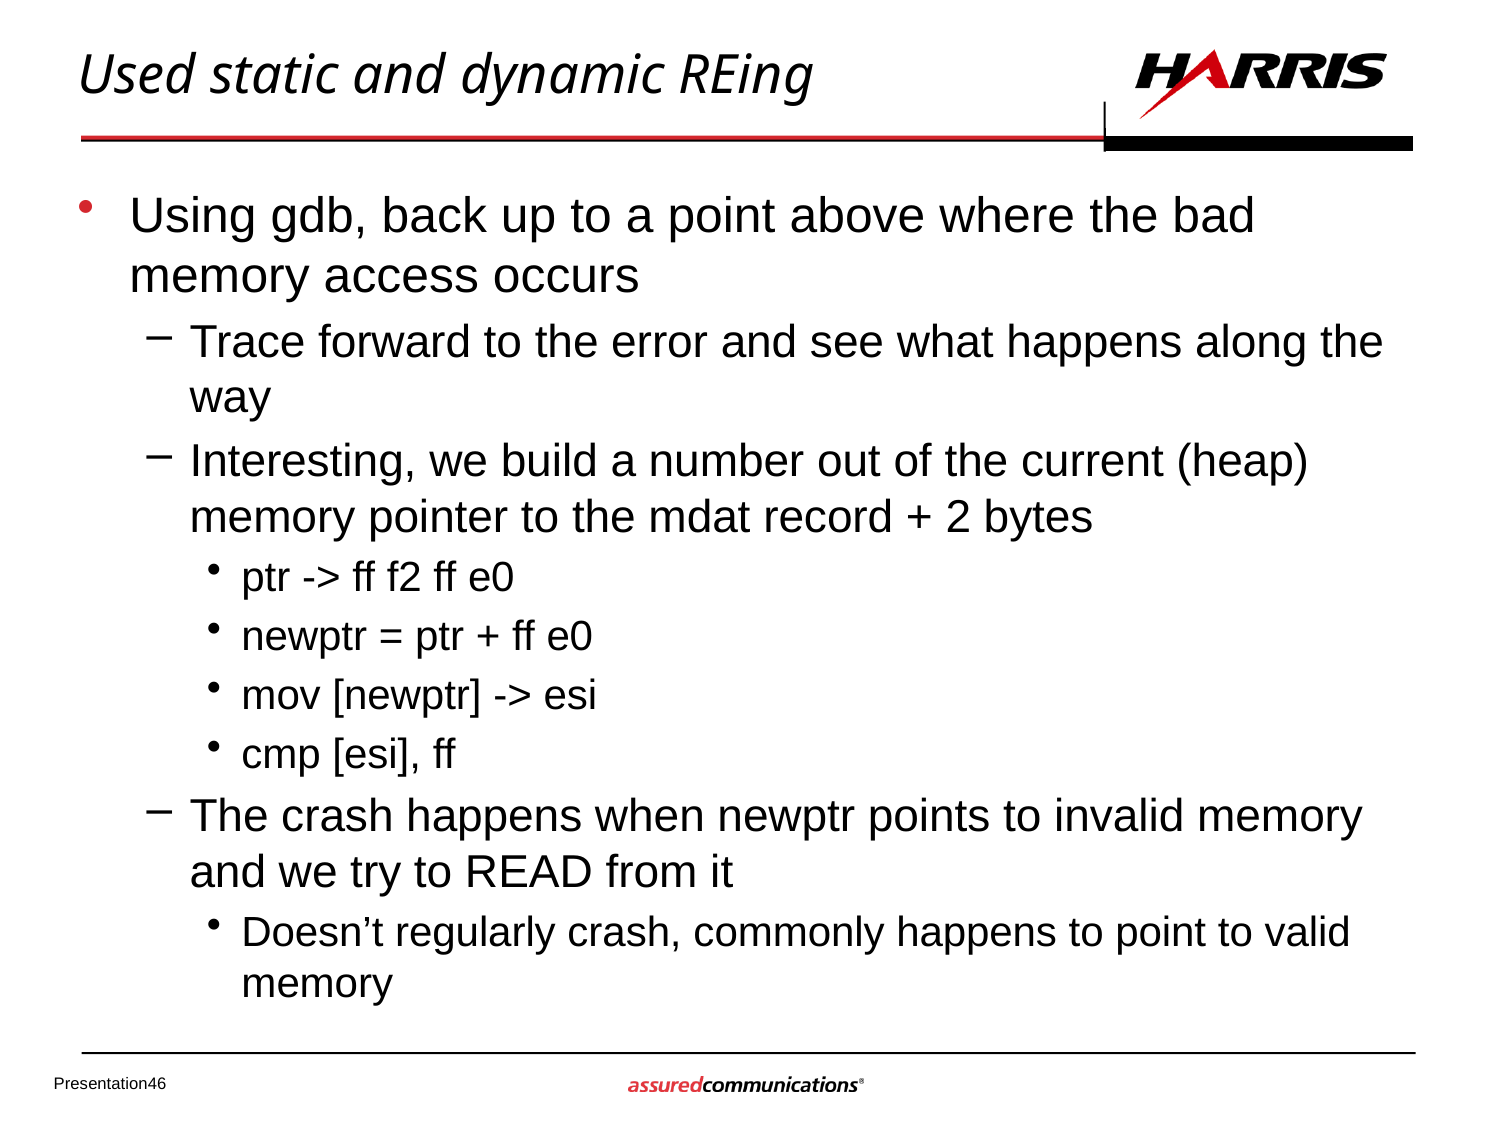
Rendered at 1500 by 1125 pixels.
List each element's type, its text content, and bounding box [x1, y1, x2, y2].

picture [1135, 49, 1387, 119]
picture [628, 1076, 864, 1092]
title Used static and dynamic REing [62, 27, 951, 117]
list Using gdb, back up to a point above where the bad memory access occurs Trace forward to the error and see what happens along the way Interesting, we build a number out of the current (heap) memory pointer to the mdat record + 2 bytes ptr -> ff f2 ff e0 newptr = ptr + ff e0 mov [newptr] -> esi cmp [esi], ff The crash happens when newptr points to invalid memory and we try to READ from it Doesn’t regularly crash, commonly happens to point to valid memory [62, 174, 1429, 1020]
